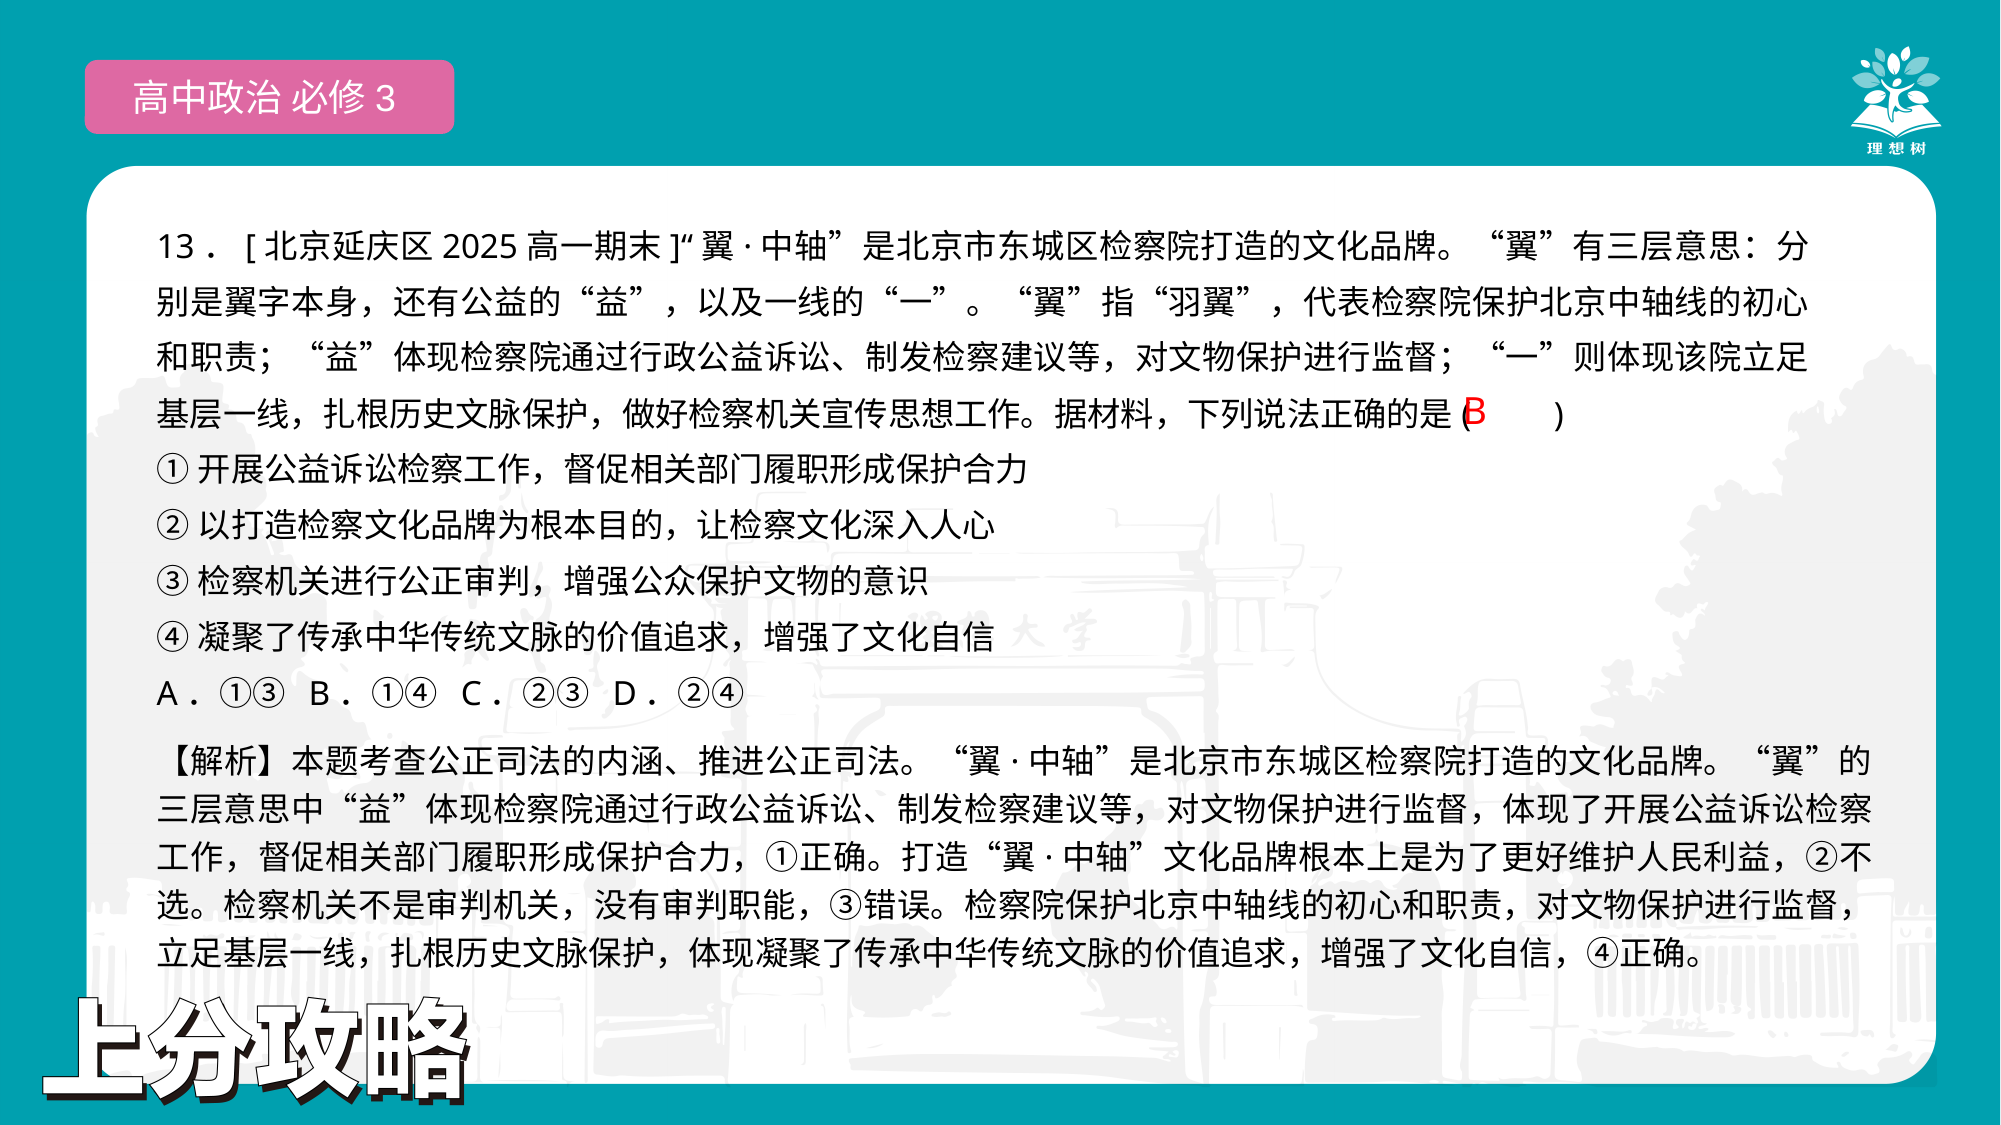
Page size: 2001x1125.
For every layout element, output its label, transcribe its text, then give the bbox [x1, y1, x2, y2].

text_box 【解析】本题考查公正司法的内涵、推进公正司法。“翼·中轴”是北京市东城区检察院打造的文化品牌。“翼”的三层意思中“益”体现检察院通过行政公益诉讼、制发检察建议等，对文物保护进行监督，体现了开展公益诉讼检察工作，督促相关部门履职形成保护合力，①正确。打造“翼·中轴”文化品牌根本上是为了更好维护人民利益，②不选。检察机关不是审判机关，没有审判职能，③错误。检察院保护北京中轴线的初心和职责，对文物保护进行监督，立足基层一线，扎根历史文脉保护，体现凝聚了传承中华传统文脉的价值追求，增强了文化自信，④正确。 [141, 725, 1888, 980]
picture [0, 0, 2001, 1125]
text_box 13．[北京延庆区2025高一期末]“翼·中轴”是北京市东城区检察院打造的文化品牌。“翼”有三层意思：分别是翼字本身，还有公益的“益”，以及一线的“一”。“翼”指“羽翼”，代表检察院保护北京中轴线的初心和职责；“益”体现检察院通过行政公益诉讼、制发检察建议等，对文物保护进行监督；“一”则体现该院立足基层一线，扎根历史文脉保护，做好检察机关宣传思想工作。据材料，下列说法正确的是( ) ①开展公益诉讼检察工作，督促相关部门履职形成保护合力 ②以打造检察文化品牌为根本目的，让检察文化深入人心 ③检察机关进行公正审判，增强公众保护文物的意识 ④凝聚了传承中华传统文脉的价值追求，增强了文化自信 A．①③ B．①④ C．②③ D．②④ [141, 201, 1824, 720]
text_box B [1447, 357, 1559, 440]
text_box 高中政治 必修3 [83, 58, 456, 135]
